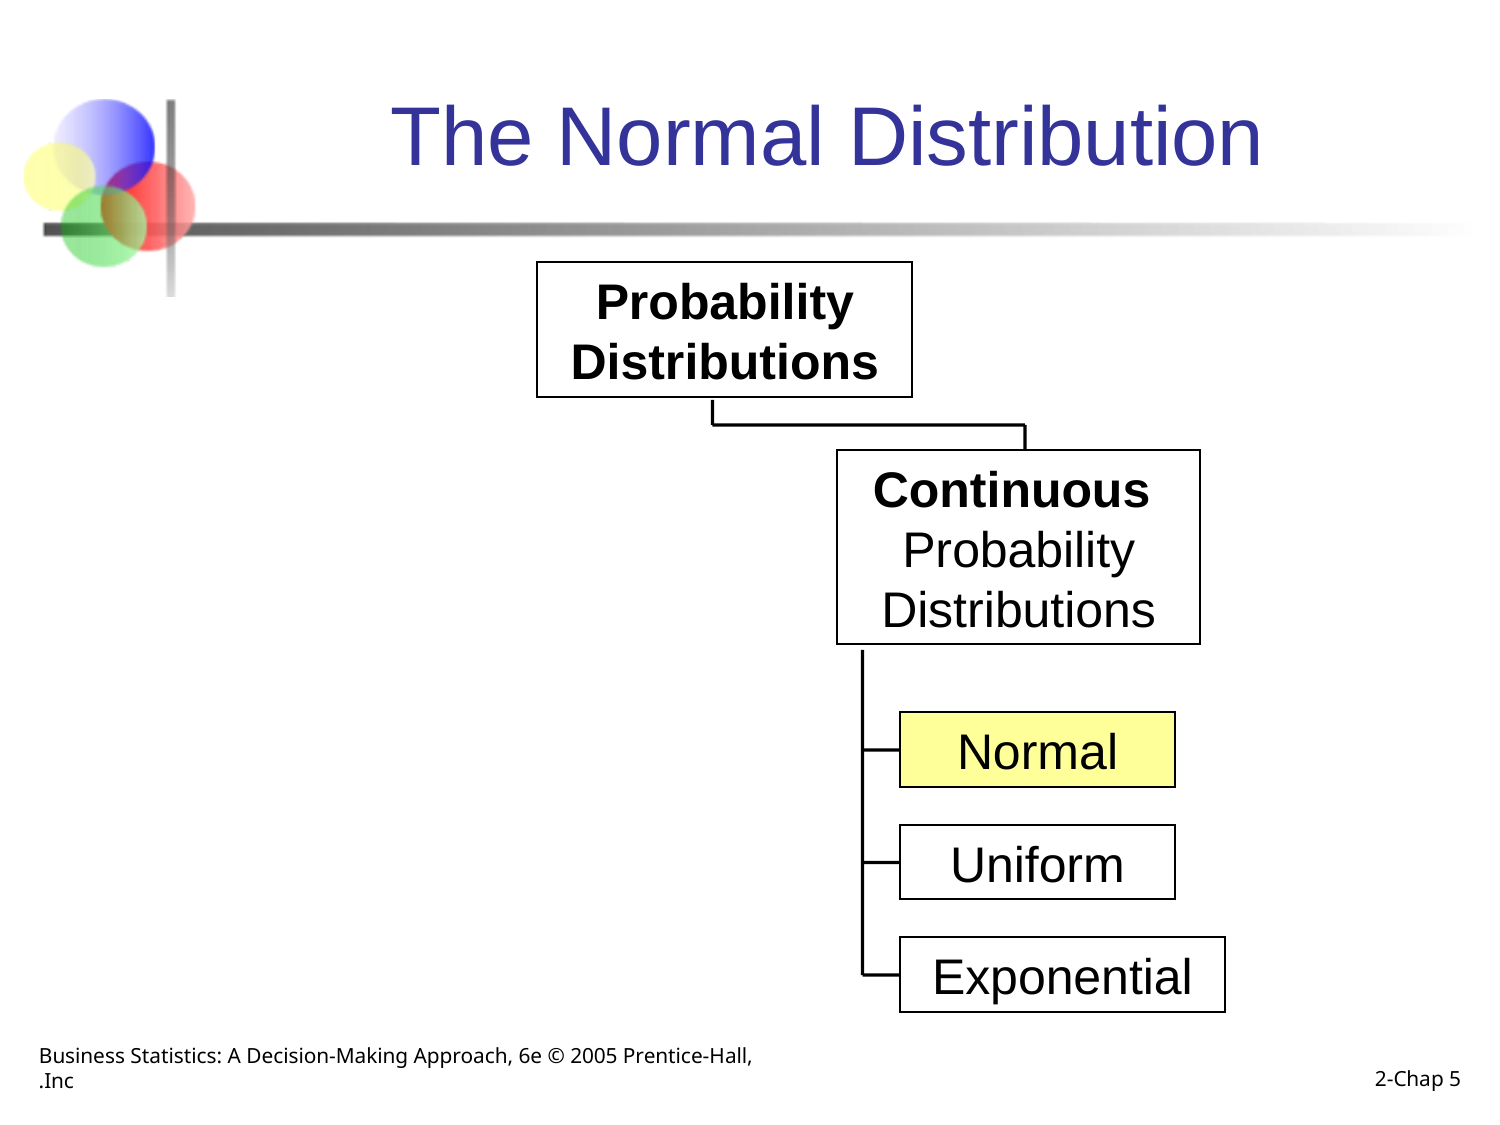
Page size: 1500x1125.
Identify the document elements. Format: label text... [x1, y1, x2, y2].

text_box The Normal Distribution [249, 75, 1406, 190]
text_box Continuous Probability Distributions [837, 449, 1200, 645]
text_box Exponential [900, 937, 1225, 1012]
slide_number Chap 5-2 [1162, 1050, 1475, 1101]
picture [24, 99, 1475, 297]
footer Business Statistics: A Decision-Making Approach, 6e © 2005 Prentice-Hall, Inc. [24, 1050, 788, 1100]
text_box Uniform [900, 824, 1175, 900]
text_box Normal [900, 712, 1175, 787]
text_box [75, 87, 1429, 213]
text_box Probability Distributions [537, 262, 913, 397]
